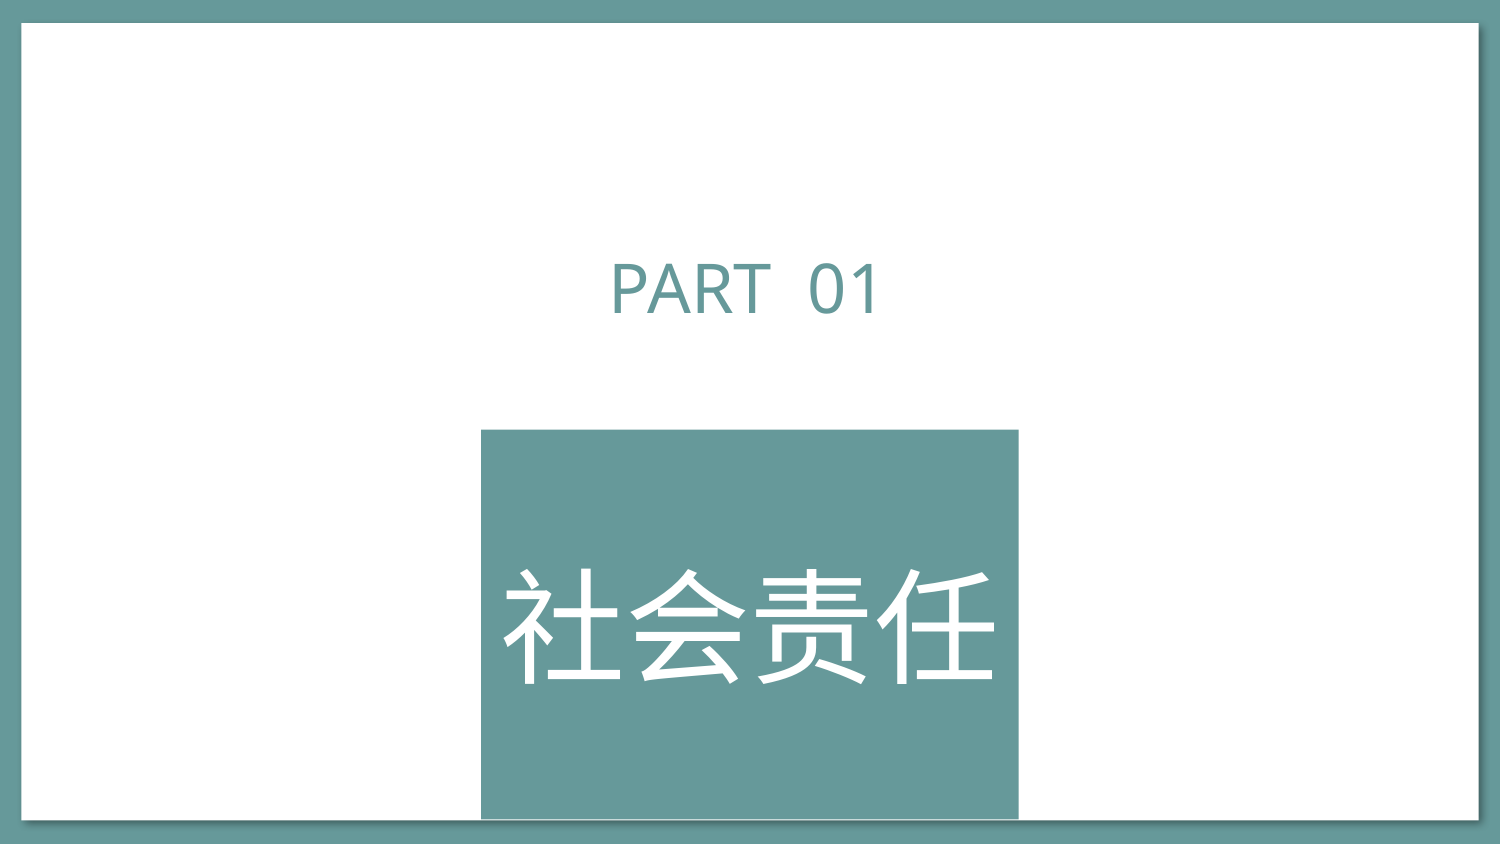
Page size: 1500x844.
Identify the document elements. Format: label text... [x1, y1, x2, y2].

text_box 社会责任 [478, 578, 1022, 671]
text_box PART 01 [563, 237, 932, 324]
text_box [479, 671, 1021, 821]
text_box [479, 428, 1021, 578]
